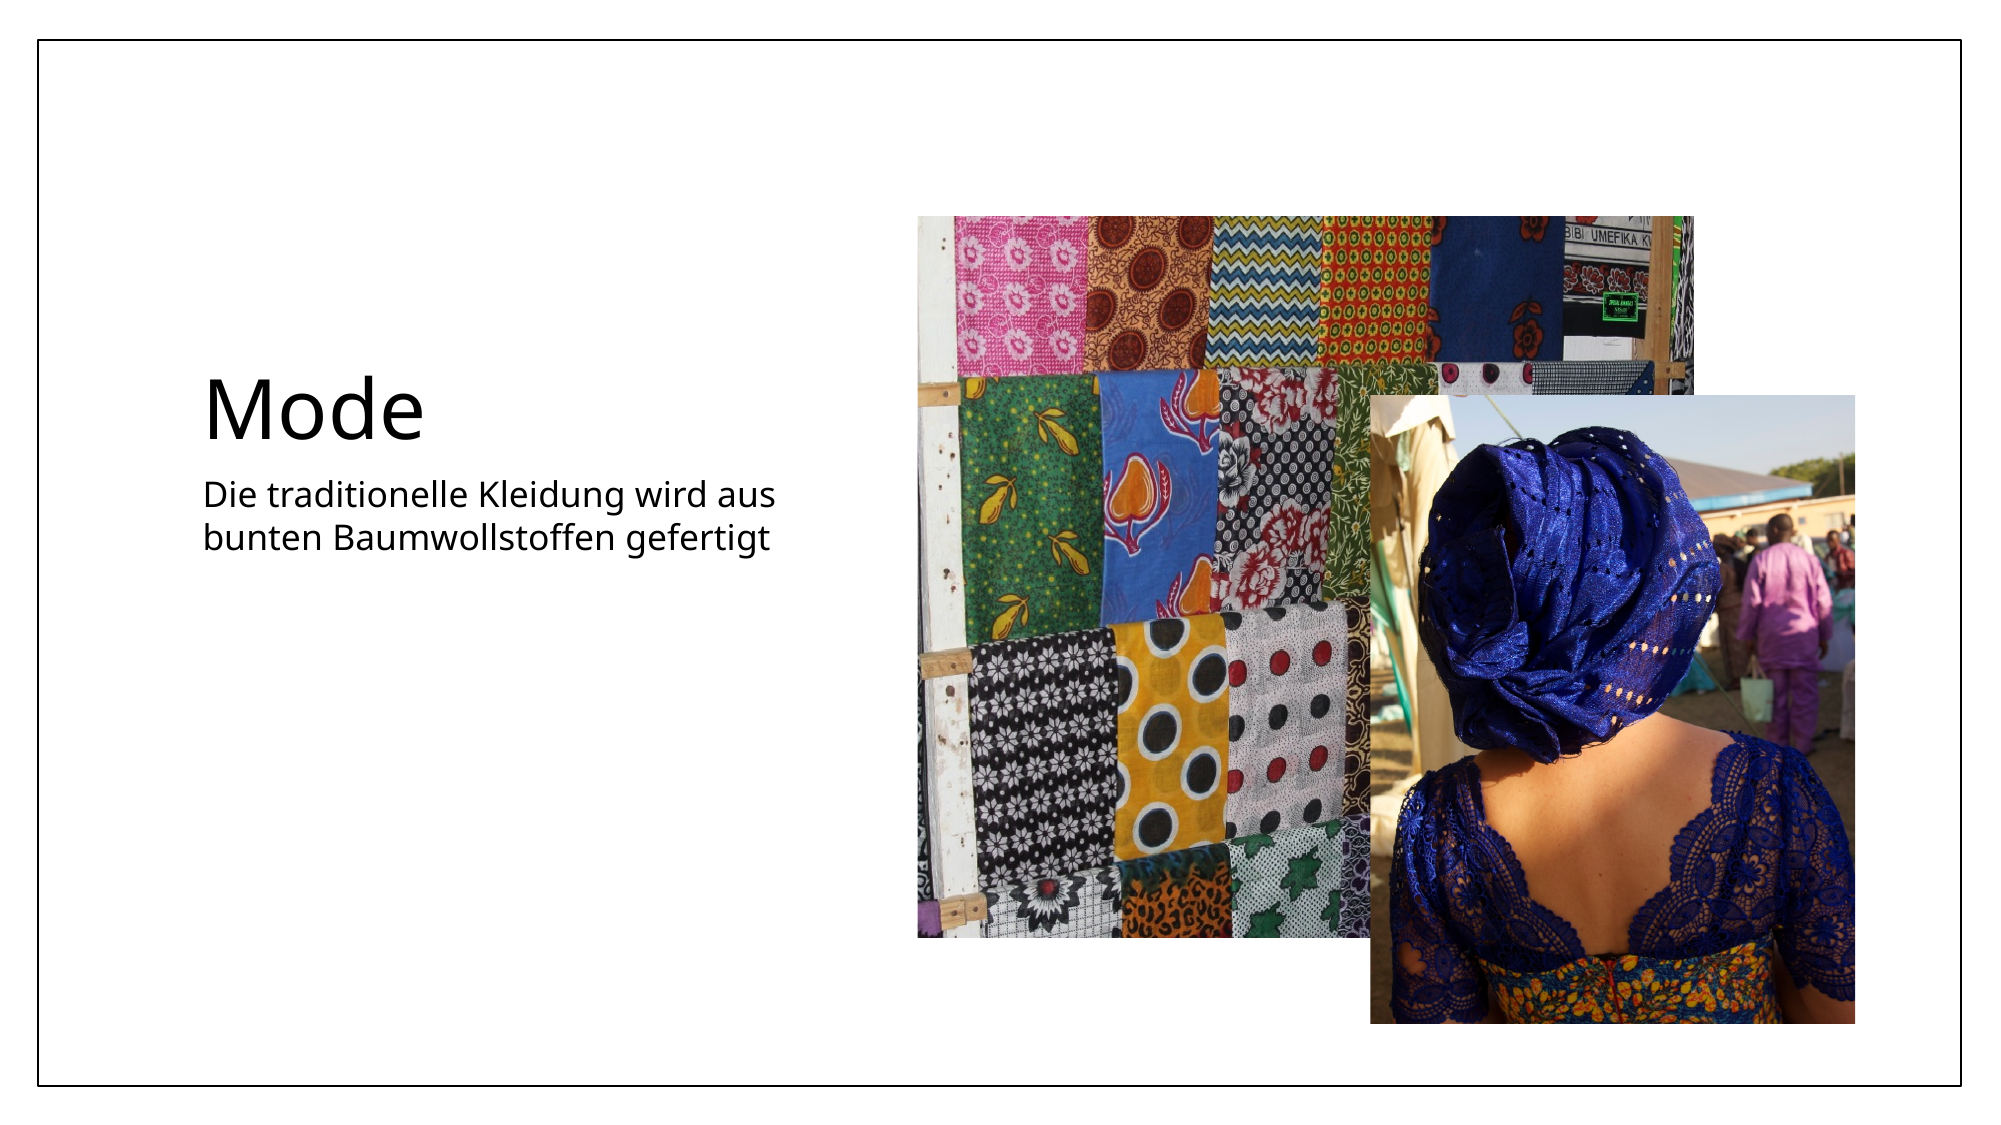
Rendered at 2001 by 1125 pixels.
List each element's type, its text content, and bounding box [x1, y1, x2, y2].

list Die traditionelle Kleidung wird aus bunten Baumwollstoffen gefertigt [187, 464, 833, 938]
picture [917, 216, 1695, 938]
title Mode [187, 179, 833, 464]
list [1369, 394, 1856, 1024]
